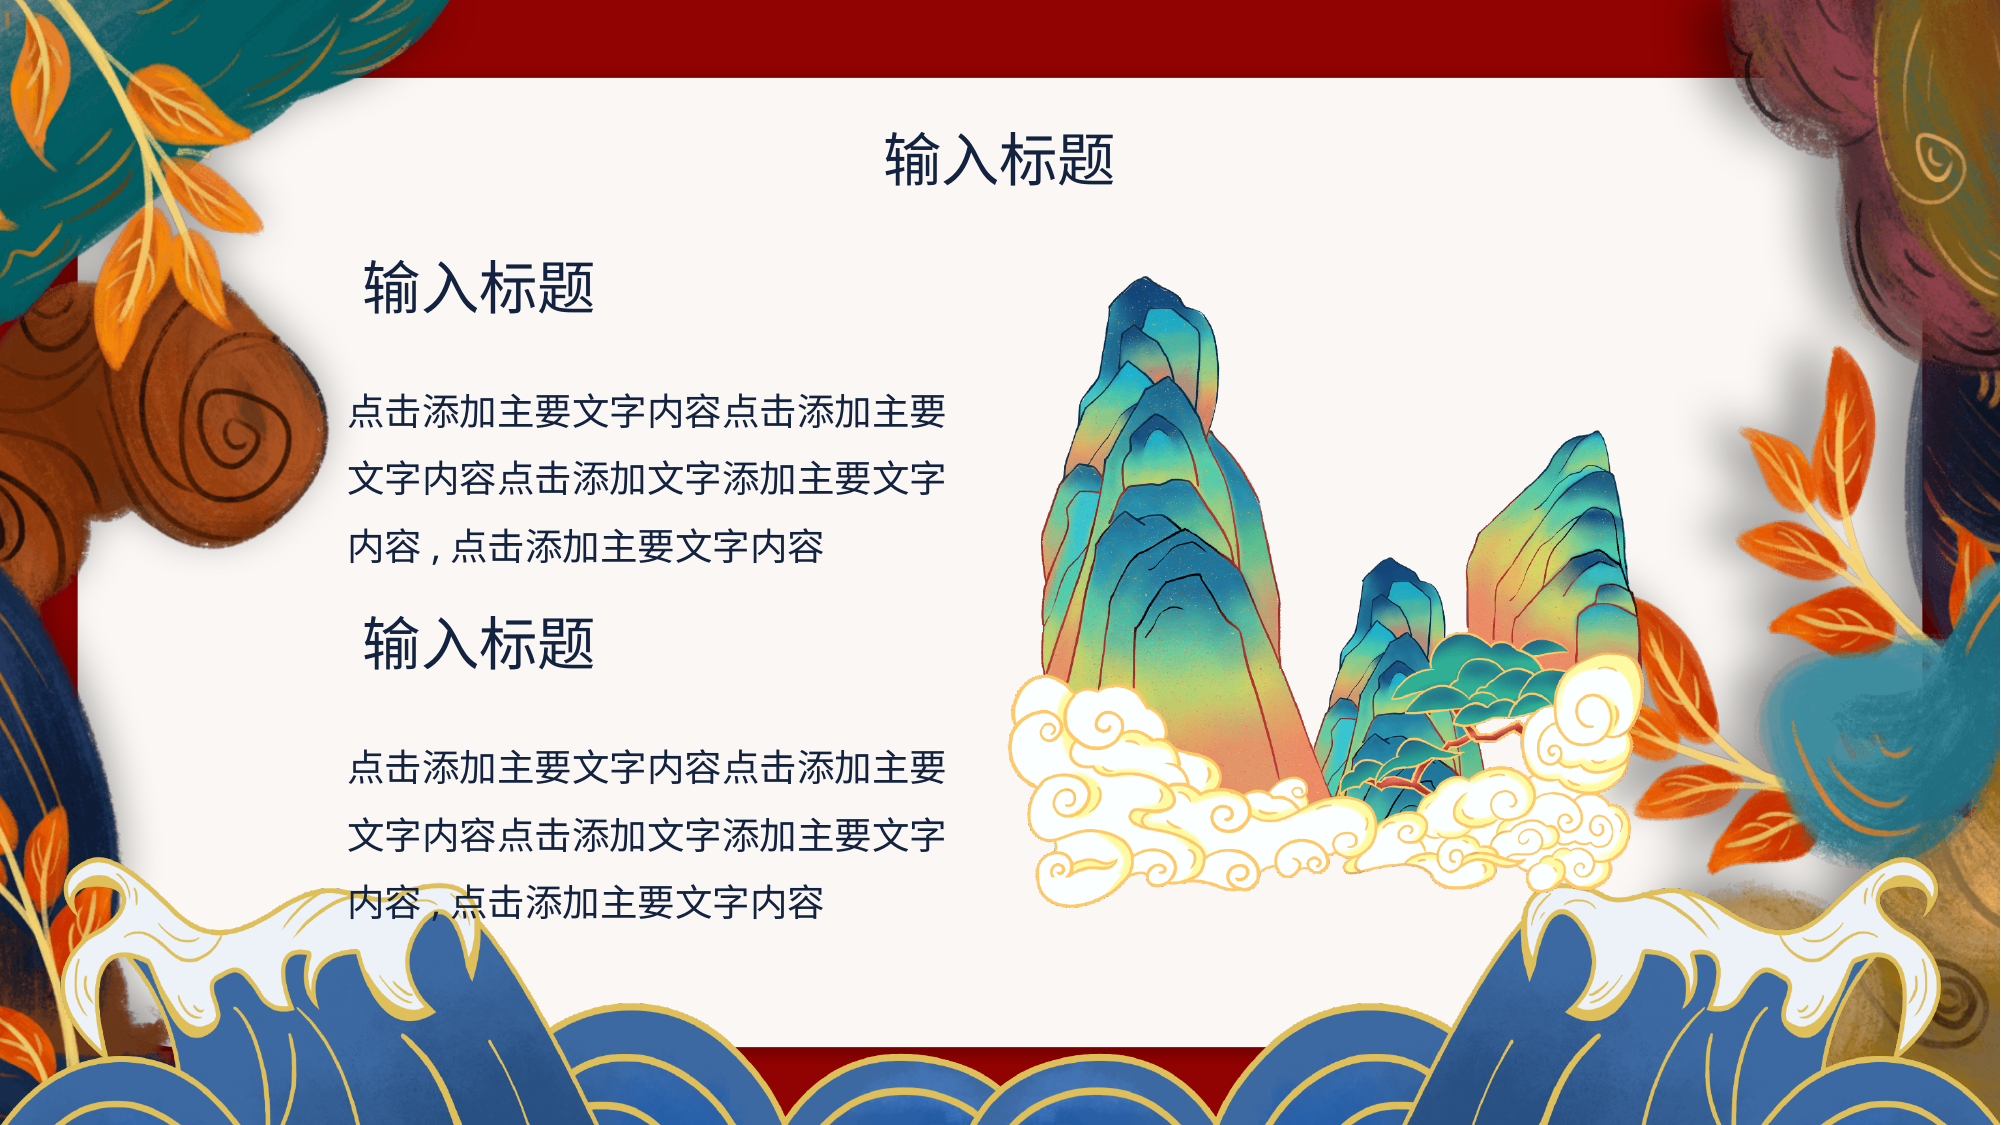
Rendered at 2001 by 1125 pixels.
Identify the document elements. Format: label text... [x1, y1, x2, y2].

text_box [332, 243, 974, 570]
text_box 输入标题 [868, 115, 1132, 201]
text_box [332, 599, 975, 927]
picture [0, 0, 2001, 1125]
